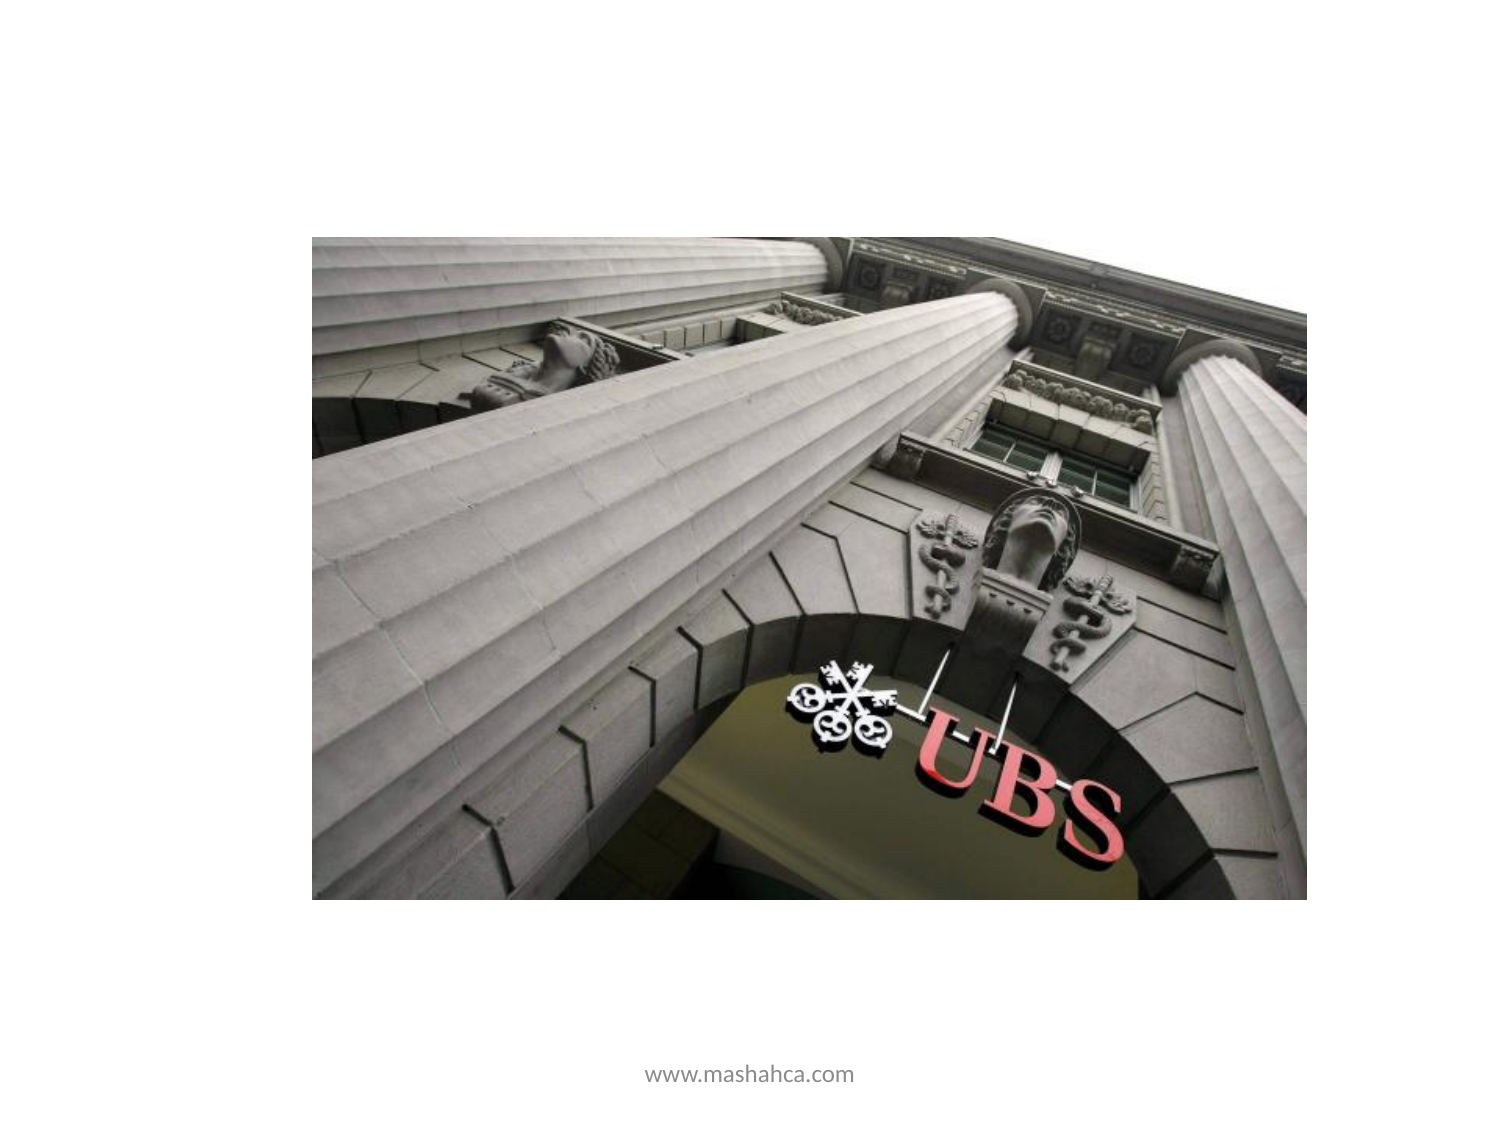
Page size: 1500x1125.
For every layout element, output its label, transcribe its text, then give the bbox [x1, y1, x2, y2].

footer www.mashahca.com [512, 1042, 988, 1103]
picture [312, 237, 1307, 901]
